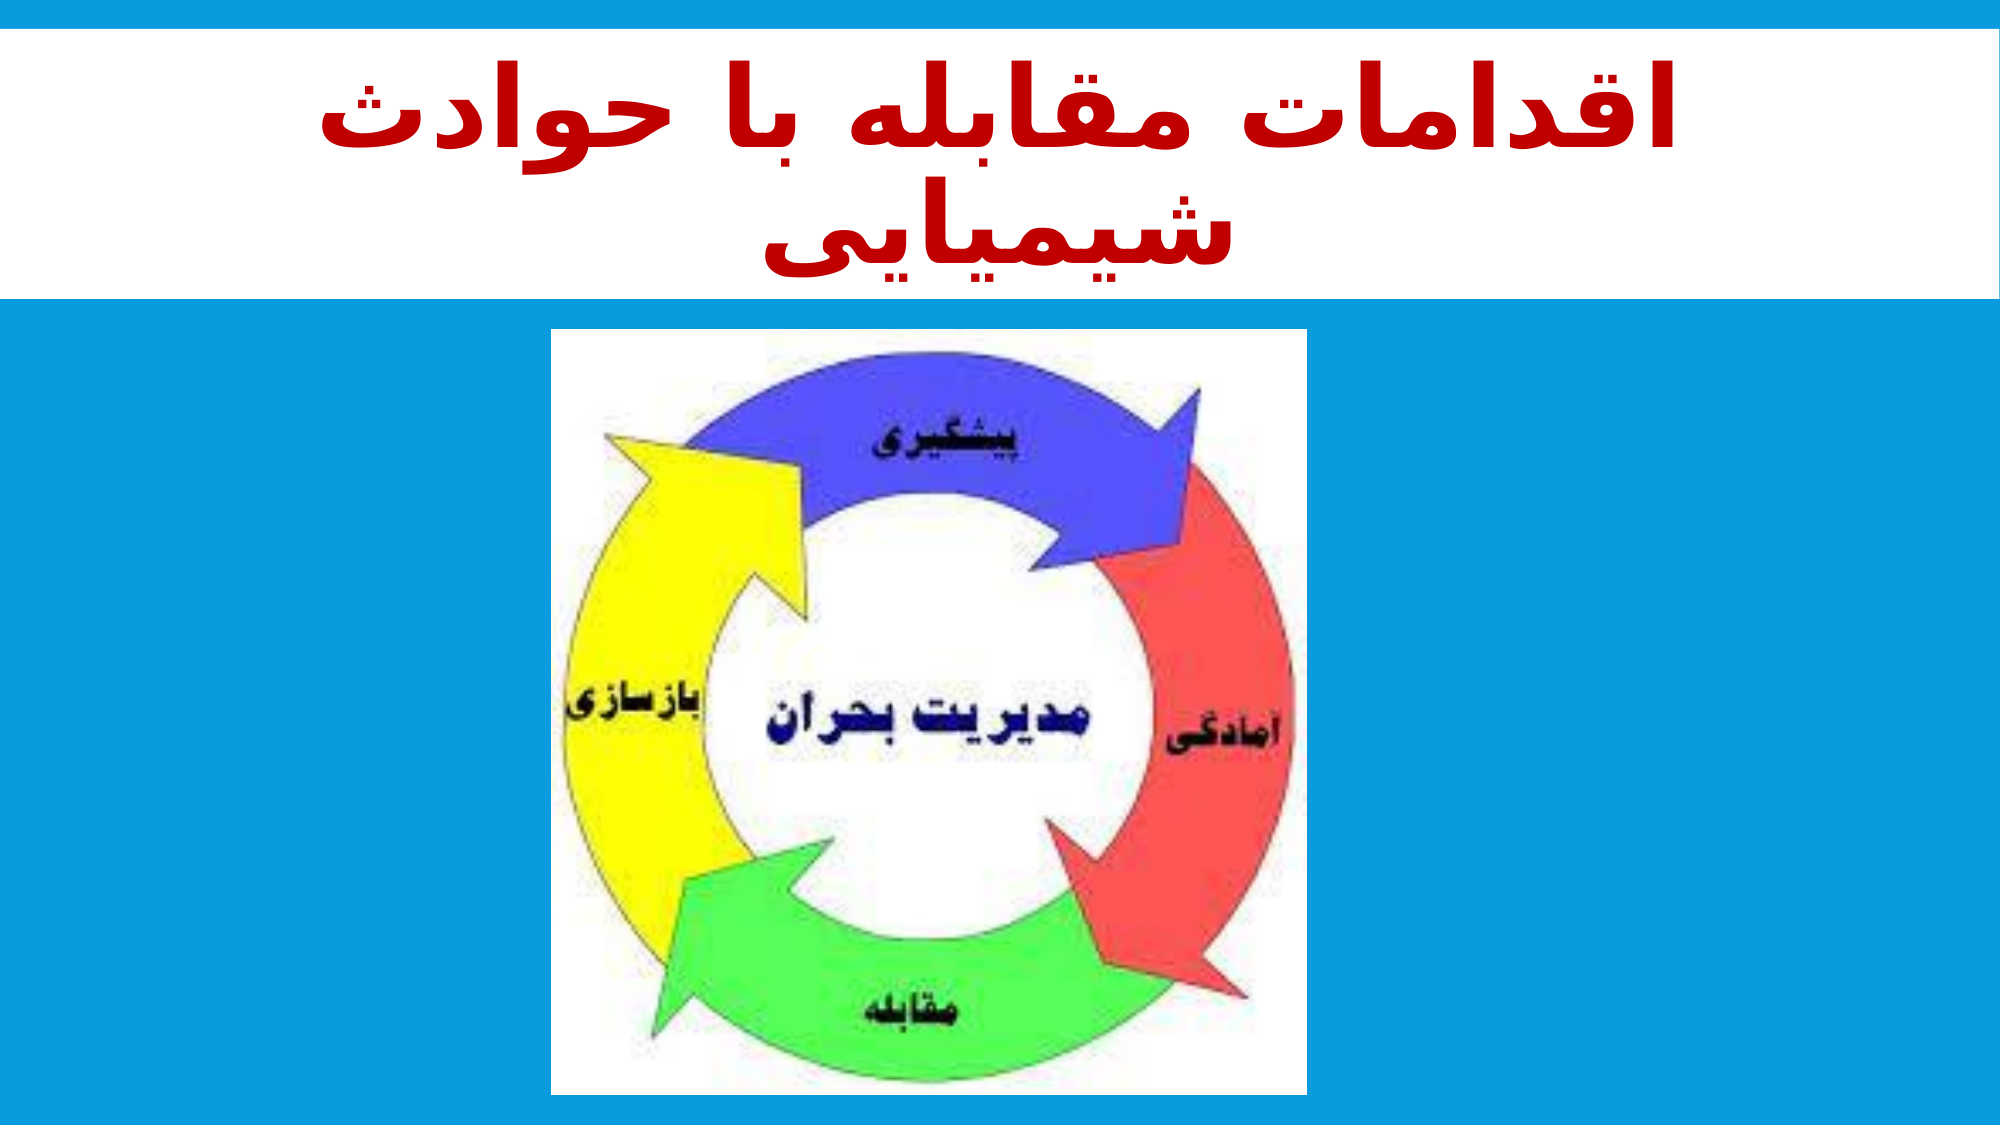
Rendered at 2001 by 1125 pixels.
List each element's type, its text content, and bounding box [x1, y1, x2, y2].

picture [552, 330, 1306, 1094]
title اقدامات مقابله با حوادث شیمیایی [197, 46, 1803, 295]
